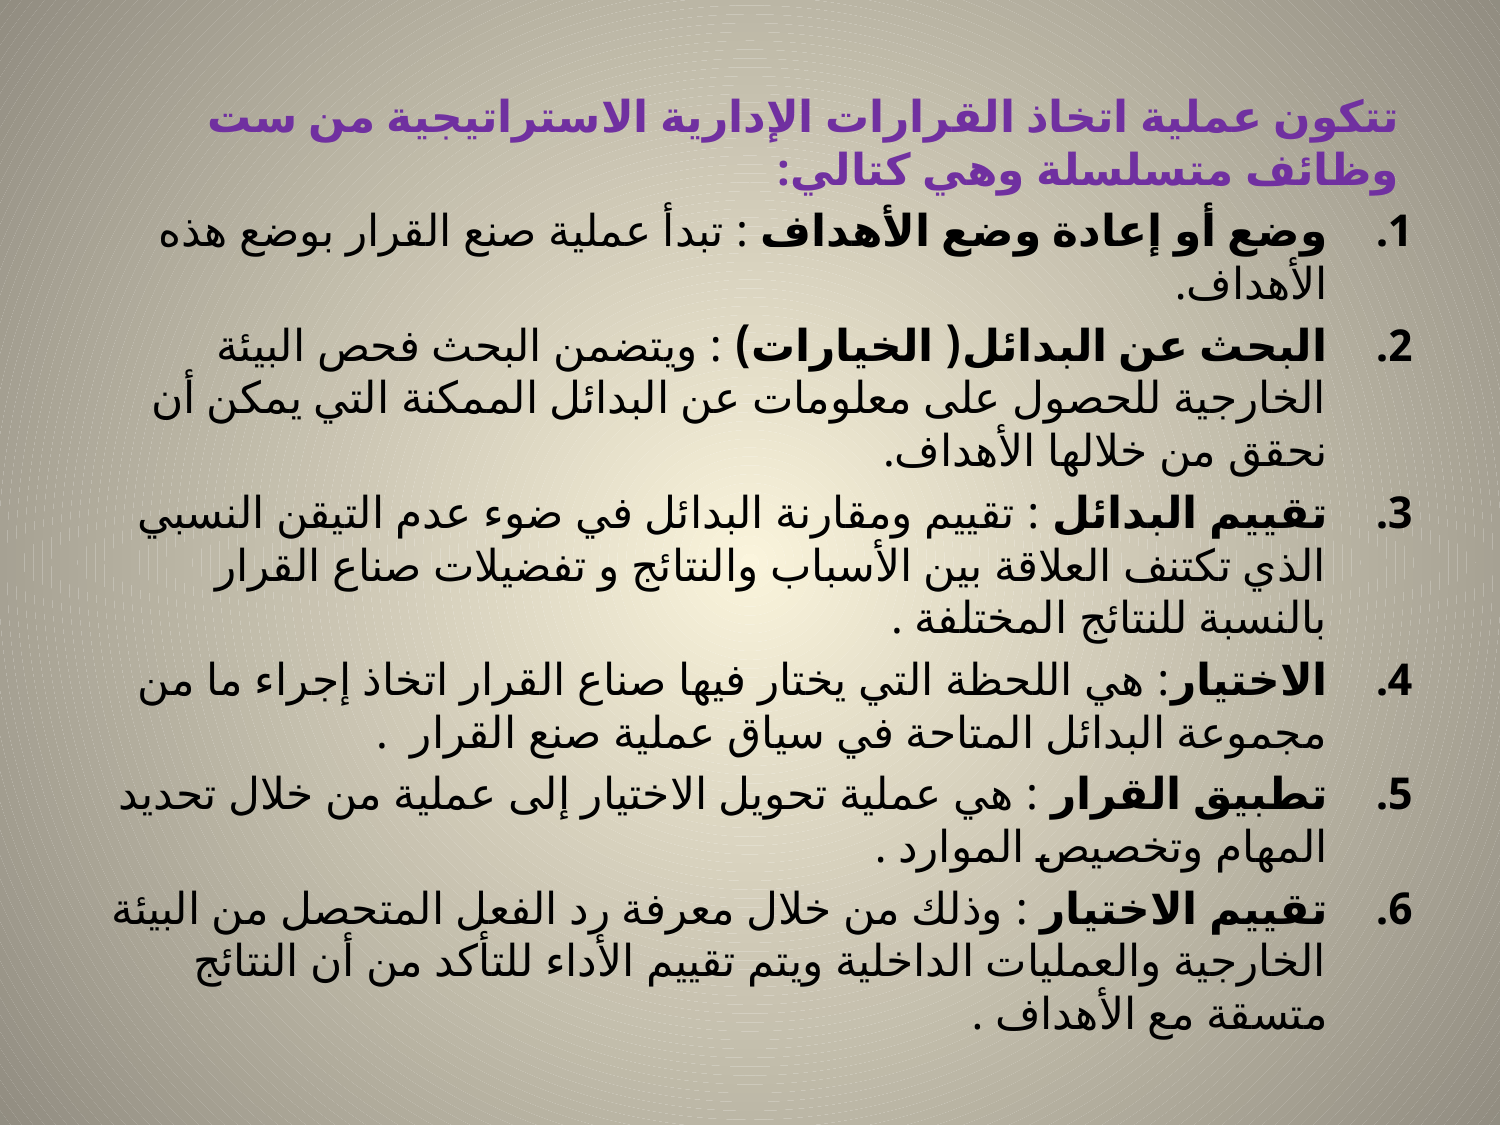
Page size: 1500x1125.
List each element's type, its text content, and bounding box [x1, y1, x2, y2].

list تتكون عملية اتخاذ القرارات الإدارية الاستراتيجية من ست وظائف متسلسلة وهي كتالي: وضع أو إعادة وضع الأهداف : تبدأ عملية صنع القرار بوضع هذه الأهداف. البحث عن البدائل( الخيارات) : ويتضمن البحث فحص البيئة الخارجية للحصول على معلومات عن البدائل الممكنة التي يمكن أن نحقق من خلالها الأهداف. تقييم البدائل : تقييم ومقارنة البدائل في ضوء عدم التيقن النسبي الذي تكتنف العلاقة بين الأسباب والنتائج و تفضيلات صناع القرار بالنسبة للنتائج المختلفة . الاختيار: هي اللحظة التي يختار فيها صناع القرار اتخاذ إجراء ما من مجموعة البدائل المتاحة في سياق عملية صنع القرار . تطبيق القرار : هي عملية تحويل الاختيار إلى عملية من خلال تحديد المهام وتخصيص الموارد . تقييم الاختيار : وذلك من خلال معرفة رد الفعل المتحصل من البيئة الخارجية والعمليات الداخلية ويتم تقييم الأداء للتأكد من أن النتائج متسقة مع الأهداف . [64, 19, 1415, 1057]
